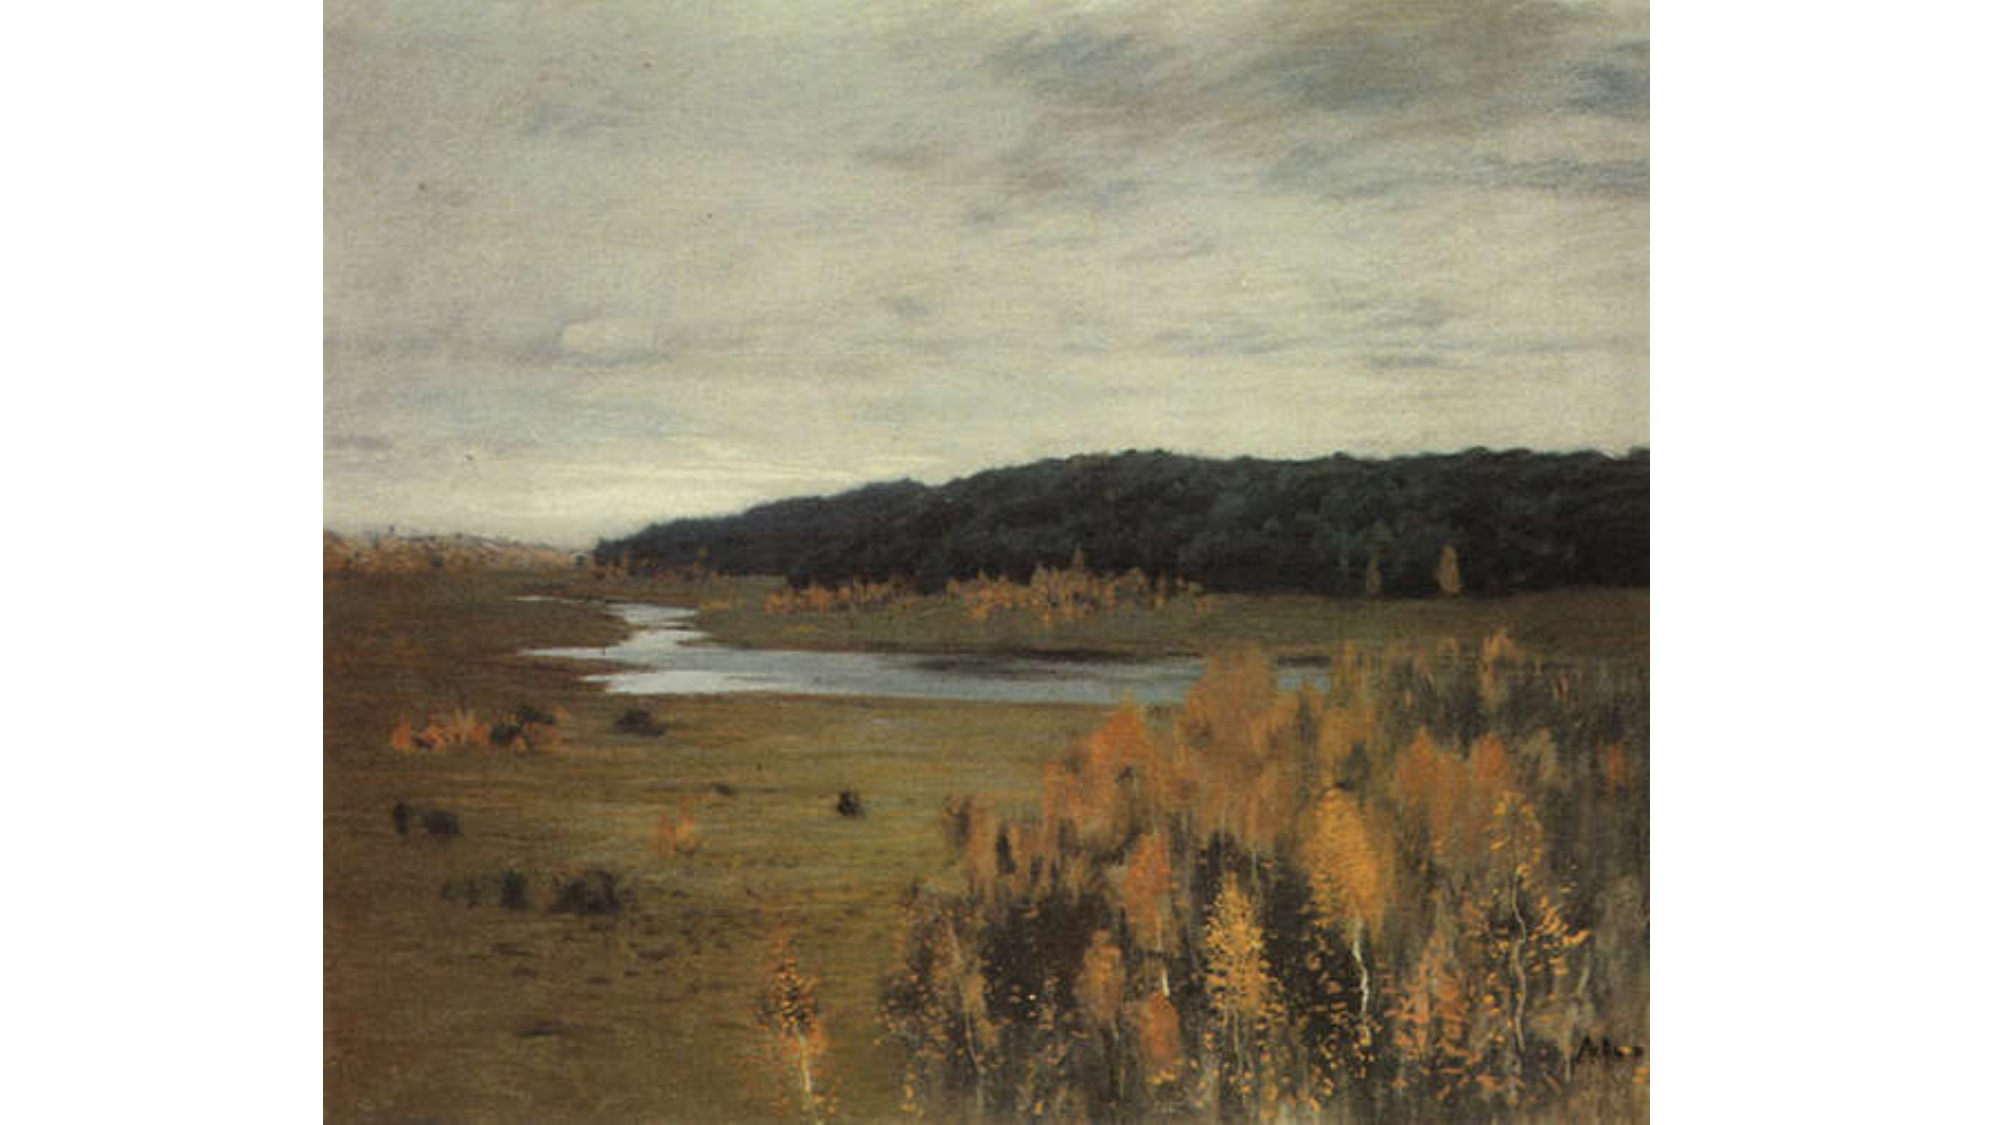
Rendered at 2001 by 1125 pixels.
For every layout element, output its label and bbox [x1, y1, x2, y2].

picture [323, 0, 1650, 1125]
